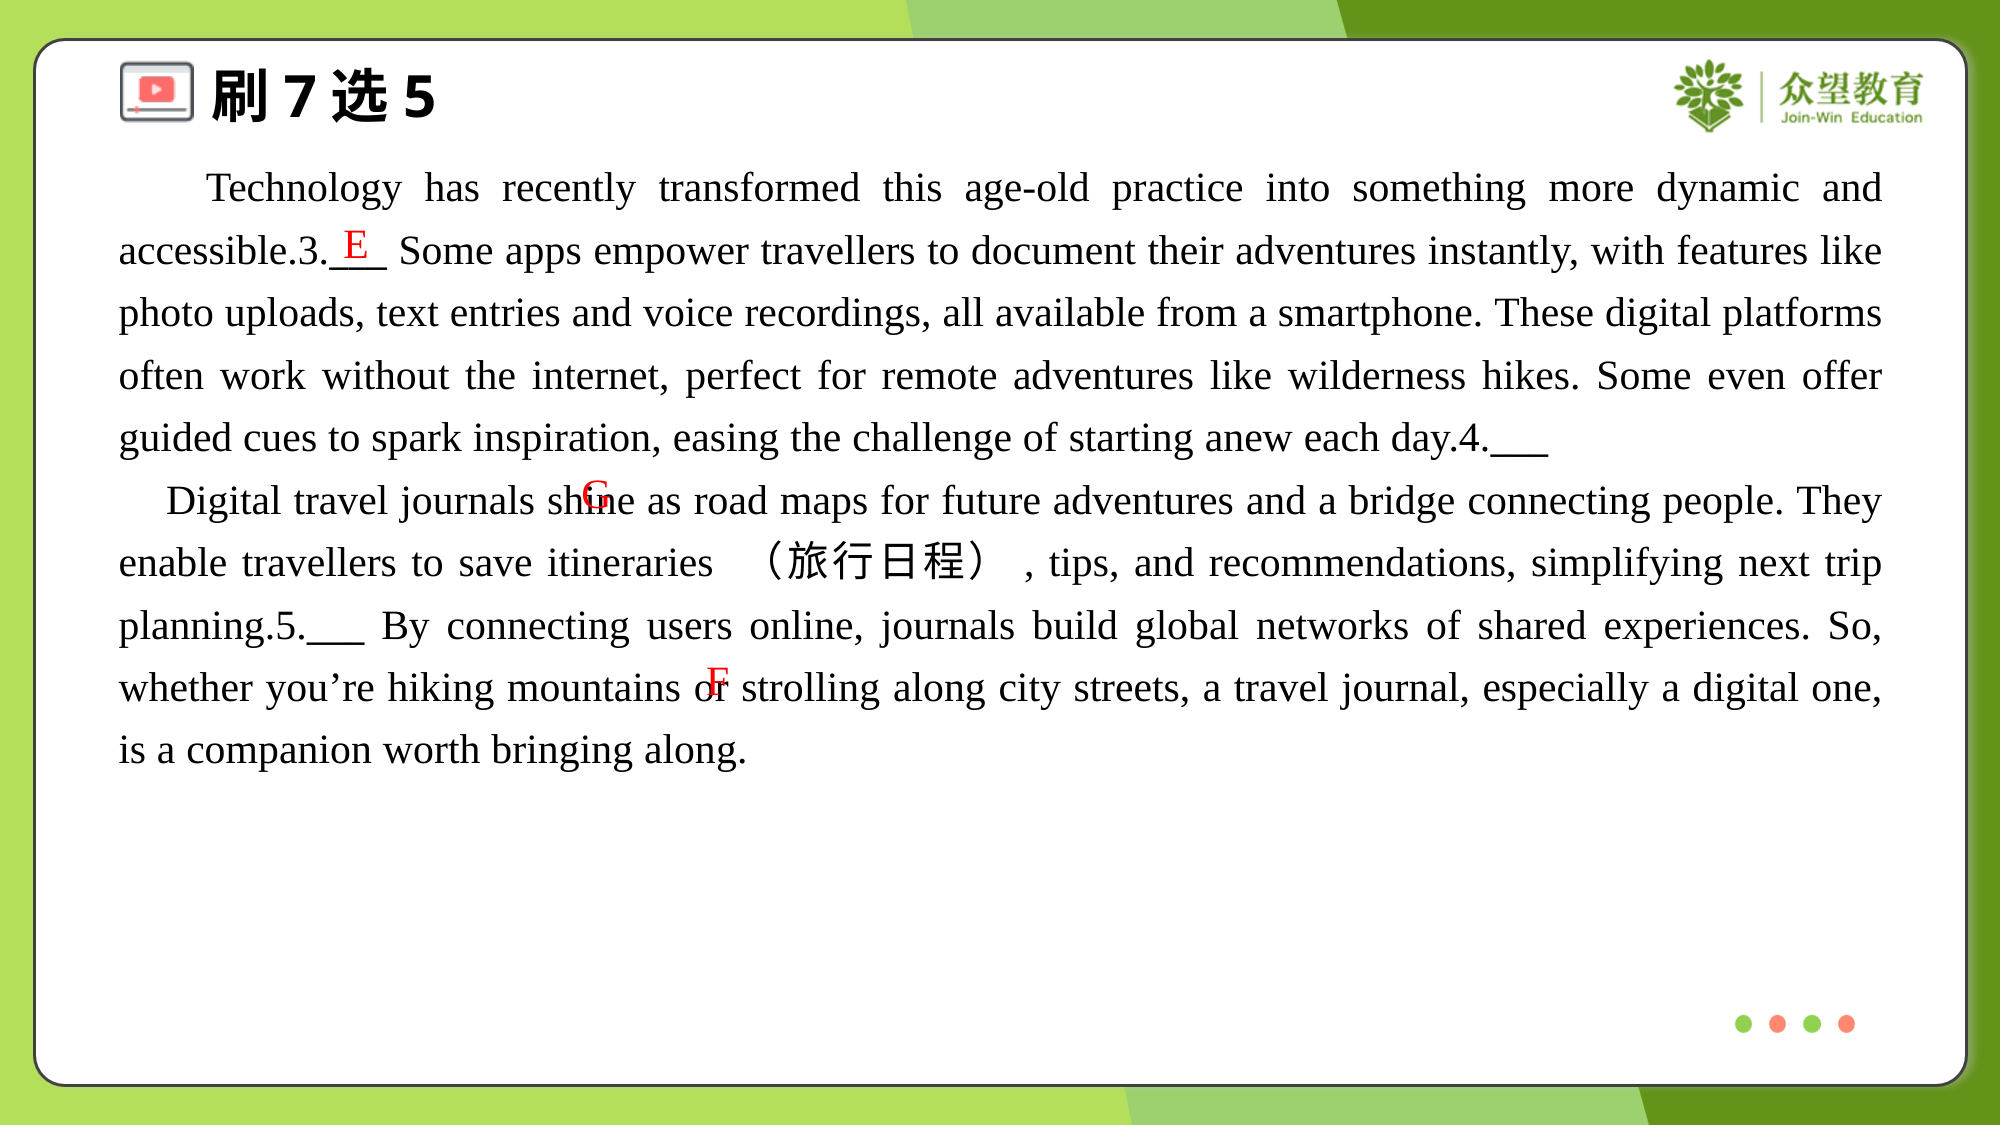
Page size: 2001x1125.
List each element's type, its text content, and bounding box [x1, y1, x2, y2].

text_box F [701, 641, 734, 699]
text_box G [576, 453, 617, 512]
picture [0, 0, 2000, 1125]
text_box E [338, 203, 374, 262]
text_box Technology has recently transformed this age-old practice into something more dynamic and accessible.3.___ Some apps empower travellers to document their adventures instantly, with features like photo uploads, text entries and voice recordings, all available from a smartphone. These digital platforms often work without the internet, perfect for remote adventures like wilderness hikes. Some even offer guided cues to spark inspiration, easing the challenge of starting anew each day.4.___ Digital travel journals shine as road maps for future adventures and a bridge connecting people. They enable travellers to save itineraries （旅行日程）, tips, and recommendations, simplifying next trip planning.5.___ By connecting users online, journals build global networks of shared experiences. So, whether you’re hiking mountains or strolling along city streets, a travel journal, especially a digital one, is a companion worth bringing along. [118, 147, 1883, 830]
